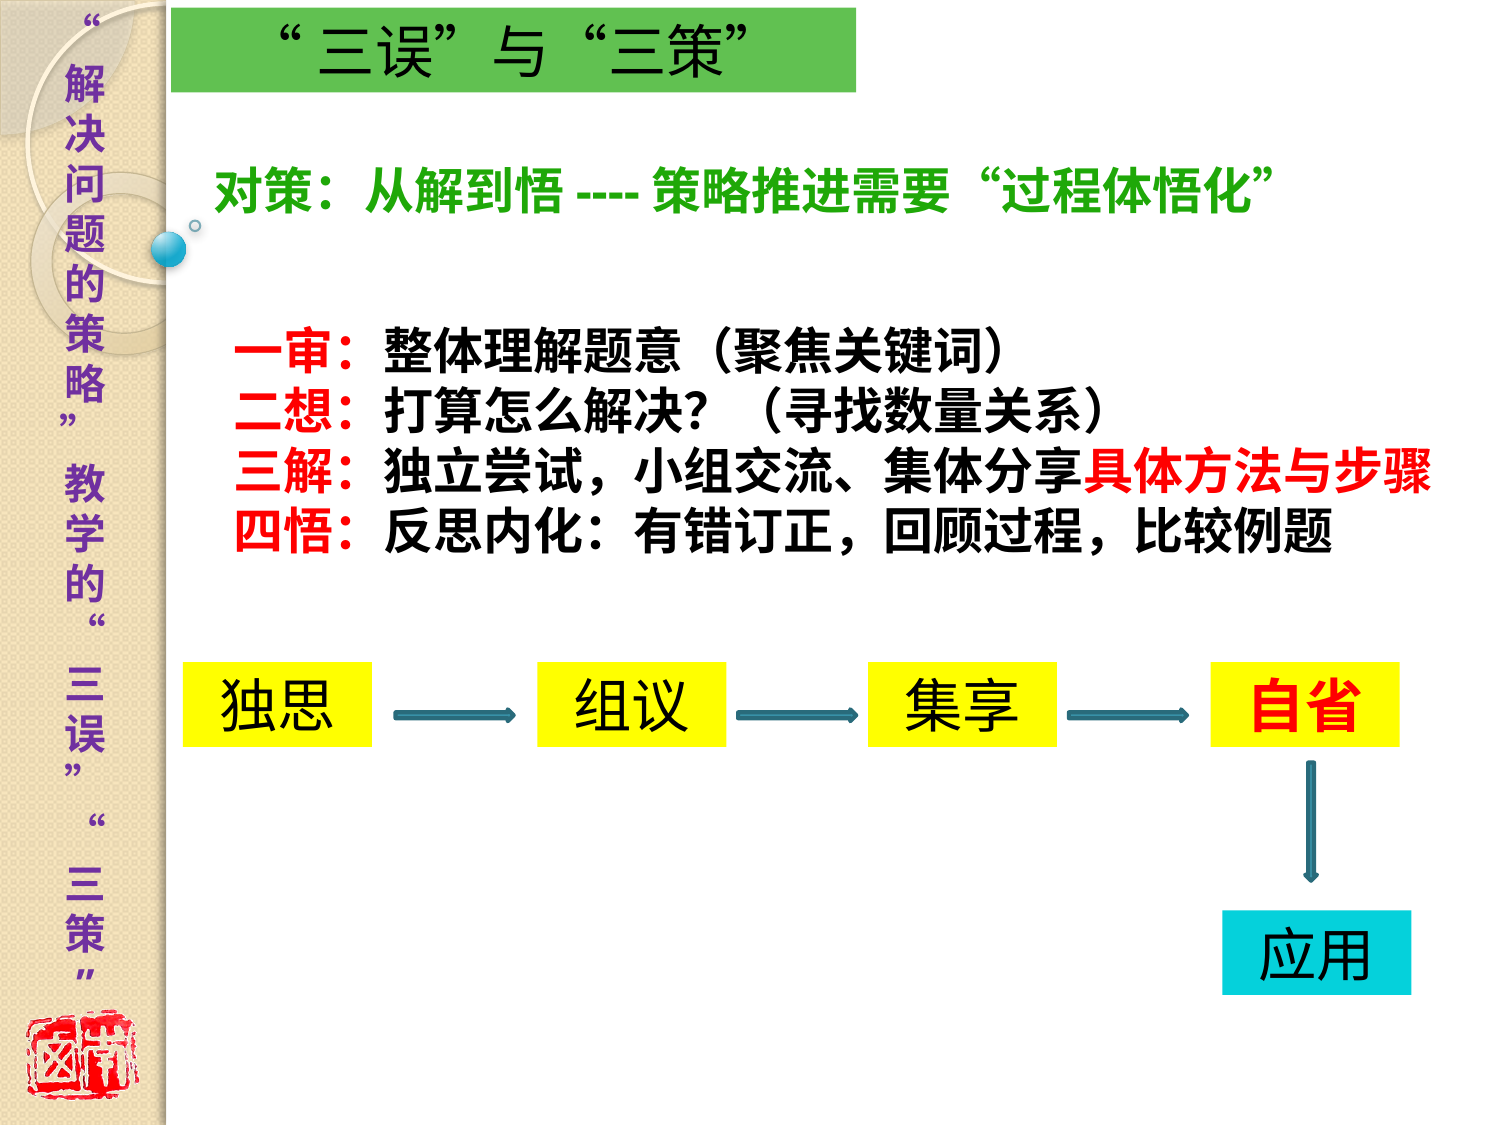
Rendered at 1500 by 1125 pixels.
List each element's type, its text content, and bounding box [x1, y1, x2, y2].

text_box “三误”与“三策” [171, 7, 857, 93]
text_box “解决问题的策略 ”教学的“三误”“三策 ” [35, 0, 136, 1003]
text_box 对策：从解到悟----策略推进需要“过程体悟化” [199, 152, 1393, 228]
text_box 一审：整体理解题意（聚焦关键词） 二想：打算怎么解决？（寻找数量关系） 三解：独立尝试，小组交流、集体分享具体方法与步骤 四悟：反思内化：有错订正，回顾过程，比较例题 [218, 312, 1471, 568]
picture [23, 1006, 142, 1102]
text_box 应用 [1222, 910, 1412, 995]
text_box [1303, 760, 1319, 883]
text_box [182, 661, 1400, 749]
